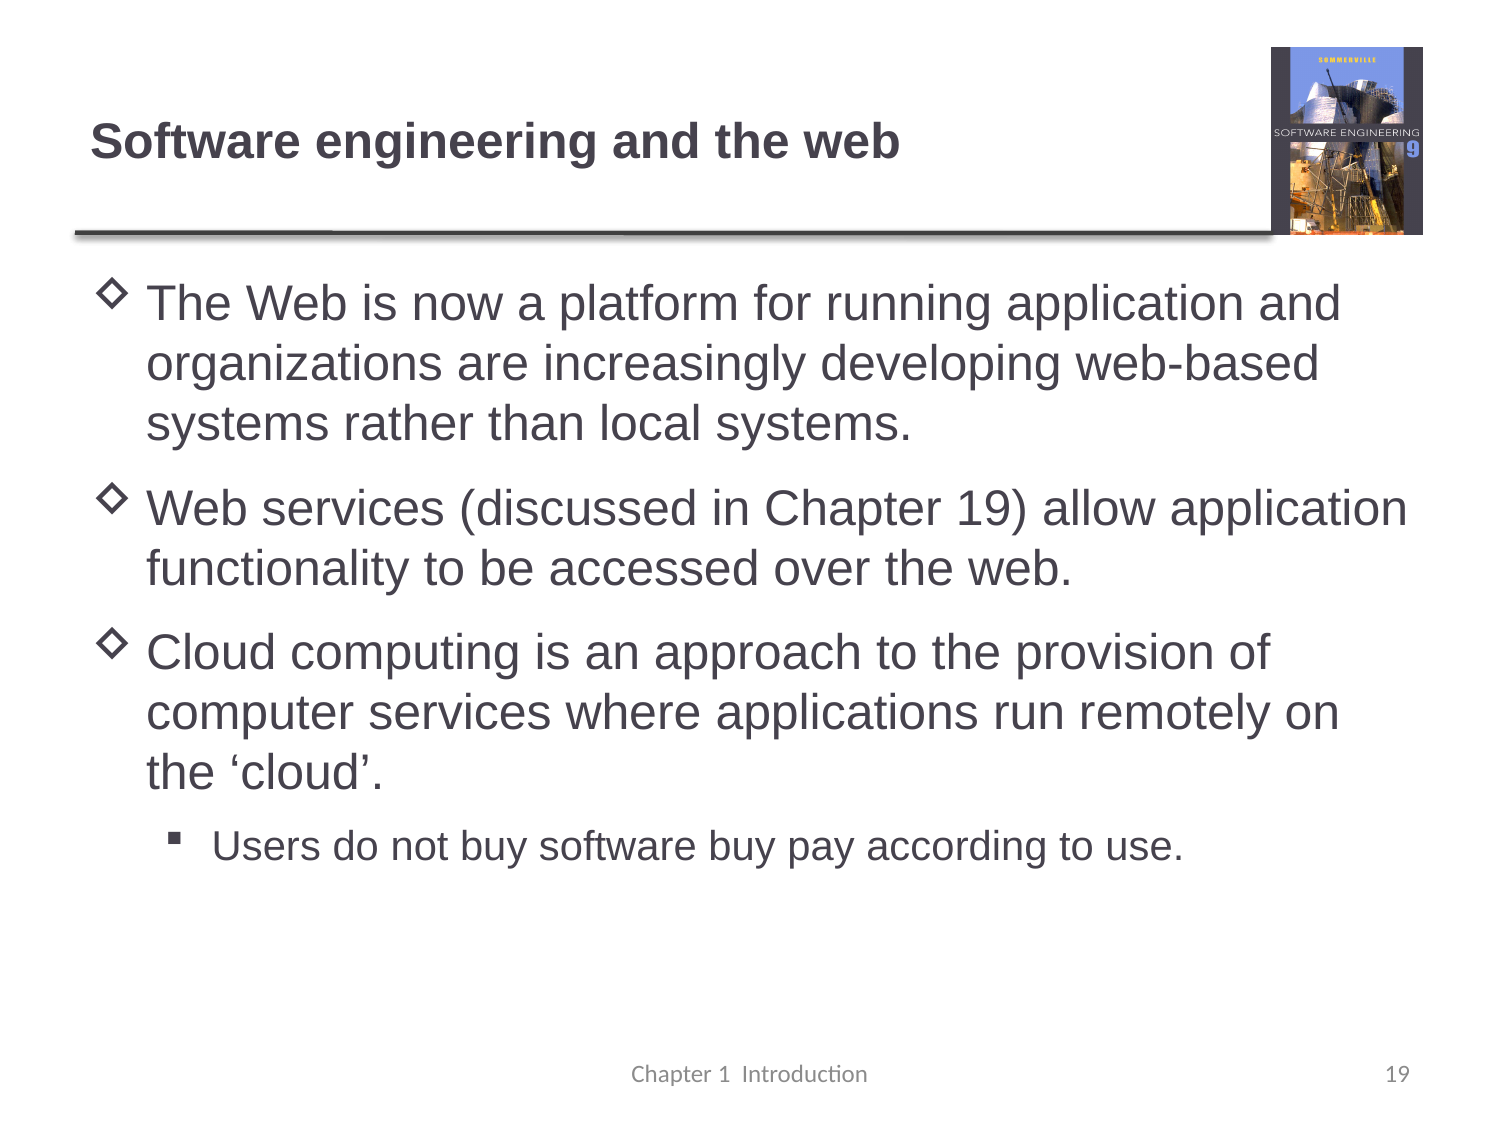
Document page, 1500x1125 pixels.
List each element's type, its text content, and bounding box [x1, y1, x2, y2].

footer Chapter 1 Introduction [512, 1042, 988, 1103]
list The Web is now a platform for running application and organizations are increasingly developing web-based systems rather than local systems. Web services (discussed in Chapter 19) allow application functionality to be accessed over the web. Cloud computing is an approach to the provision of computer services where applications run remotely on the ‘cloud’. Users do not buy software buy pay according to use. [75, 262, 1425, 1005]
slide_number 19 [1074, 1042, 1425, 1103]
title Software engineering and the web [74, 44, 1272, 233]
picture [1272, 47, 1423, 235]
